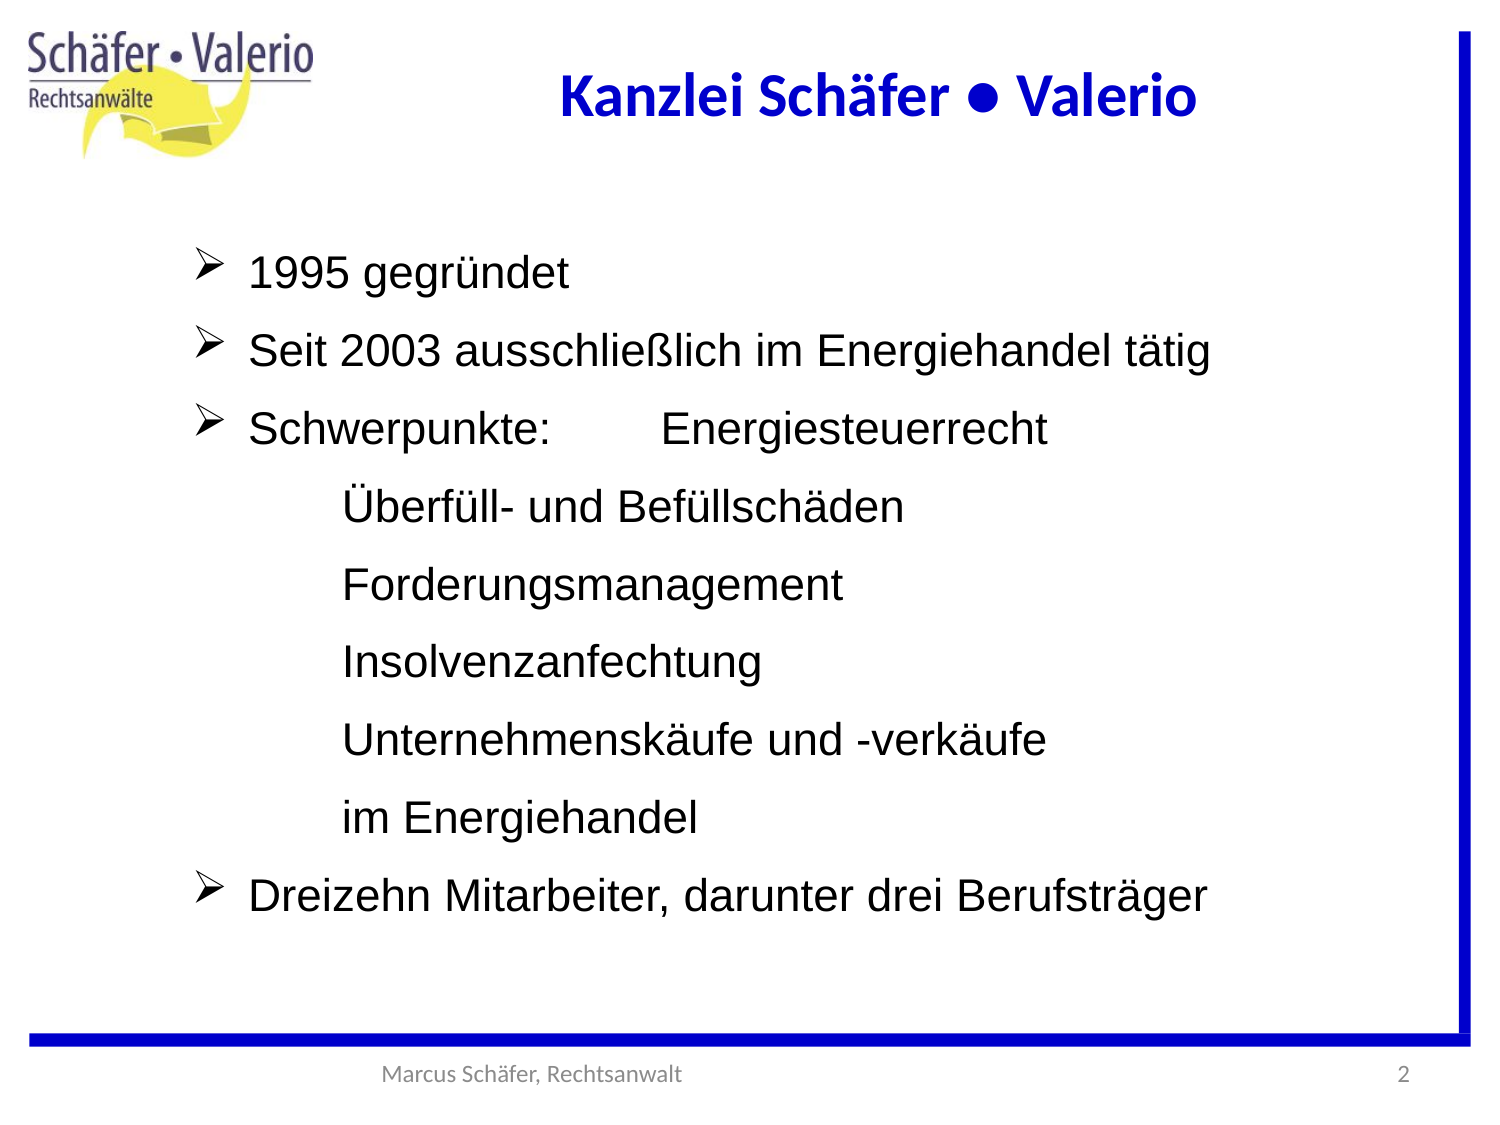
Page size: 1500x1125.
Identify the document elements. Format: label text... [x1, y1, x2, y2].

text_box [29, 31, 1471, 1048]
footer Marcus Schäfer, Rechtsanwalt [76, 1055, 988, 1103]
picture [28, 31, 314, 160]
slide_number 2 [1074, 1055, 1425, 1103]
